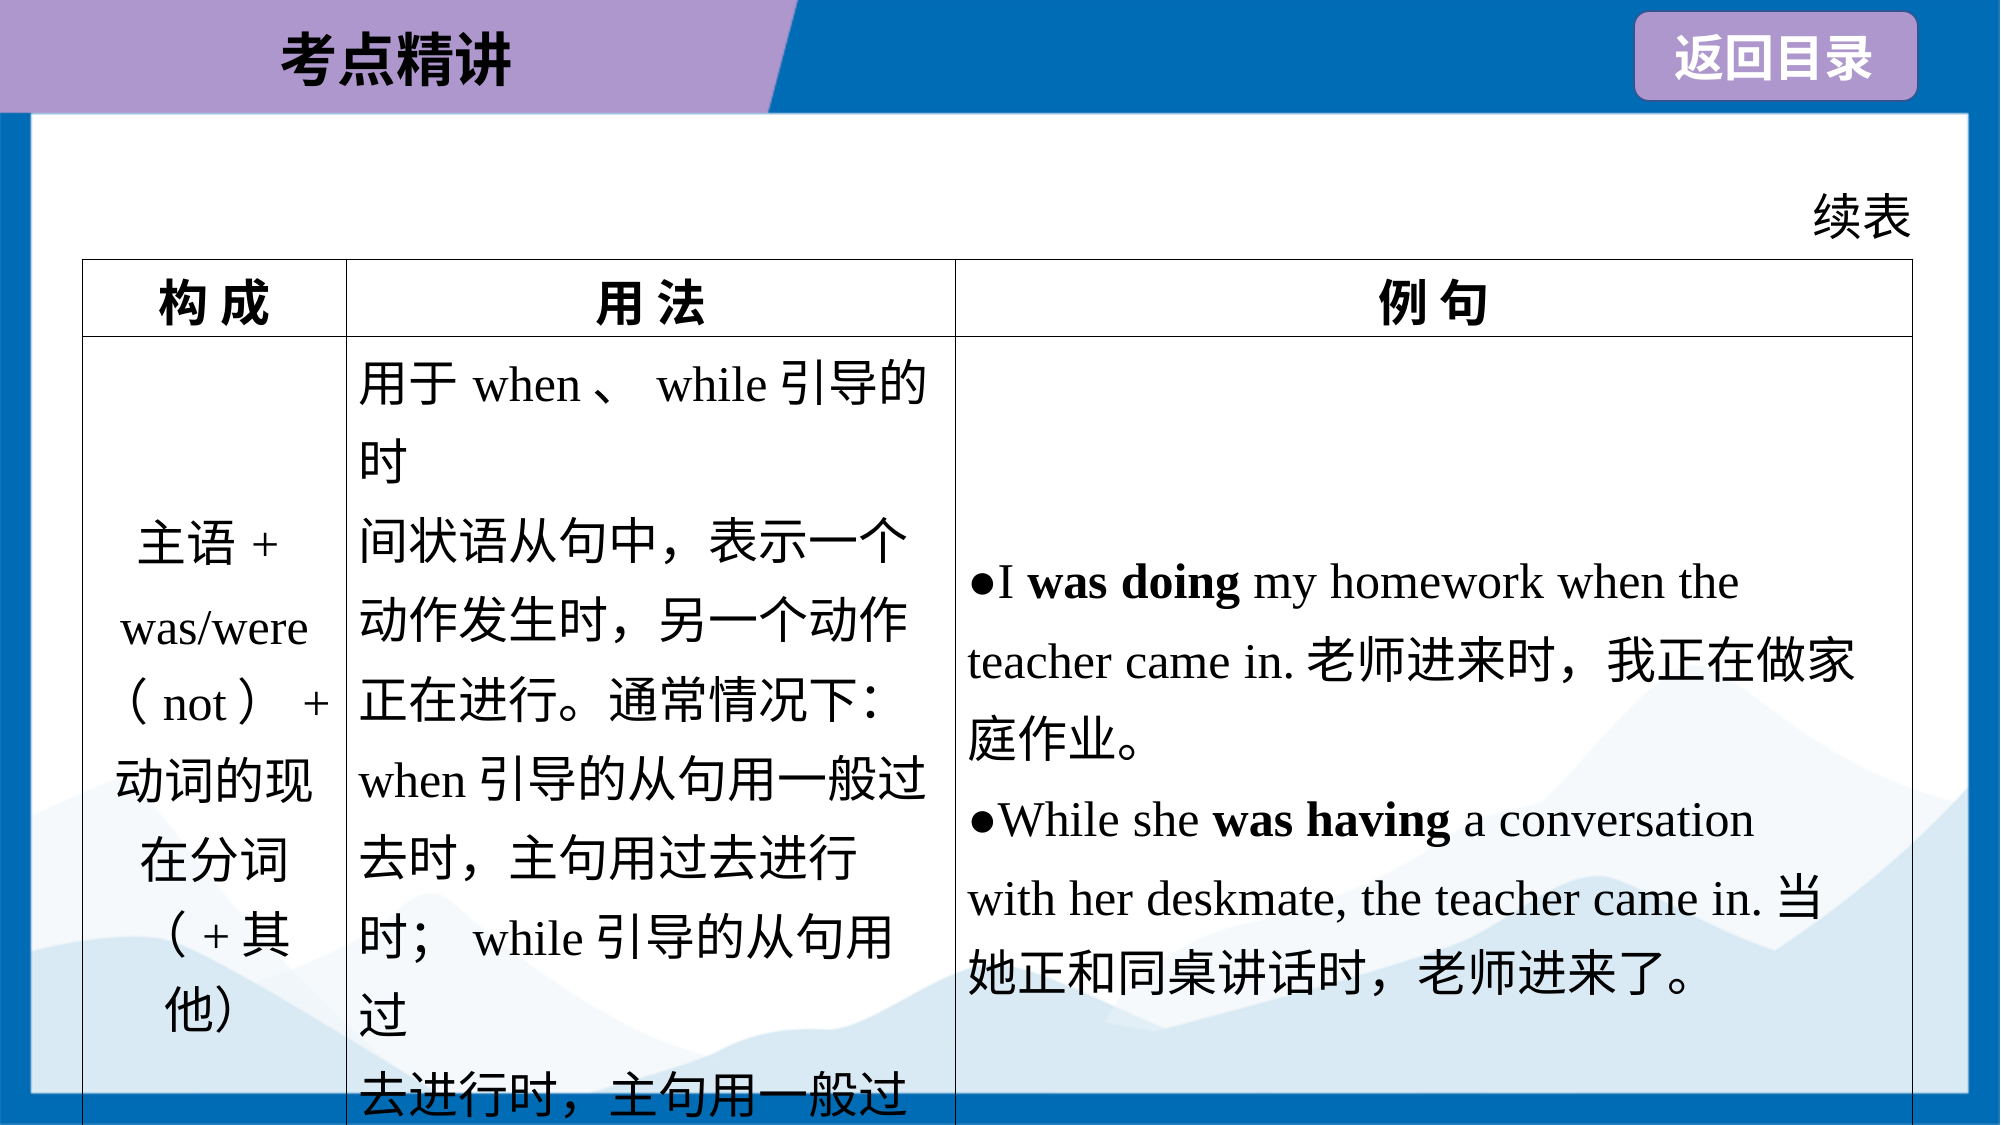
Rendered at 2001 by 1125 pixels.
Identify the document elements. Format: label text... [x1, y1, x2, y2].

table_cell ●I was doing my homework when the teacher came in.老师进来时，我正在做家 庭作业。 ●While she was having a conversation with her deskmate, the teacher came in.当 她正和同桌讲话时，老师进来了。 [956, 337, 1912, 1125]
text_box 续表 [1811, 158, 1913, 246]
table_header 例 句 [956, 260, 1912, 336]
table_header 用 法 [347, 260, 955, 336]
picture [0, 0, 2000, 1125]
table_header 构 成 [83, 260, 346, 336]
table_cell 用于when、while引导的时 间状语从句中，表示一个 动作发生时，另一个动作 正在进行。通常情况下： when引导的从句用一般过 去时，主句用过去进行 时；while引导的从句用过 去进行时，主句用一般过 去时 [347, 337, 955, 1125]
table_cell 主语+ was/were （not）+ 动词的现 在分词 （+其他） [83, 337, 346, 1125]
